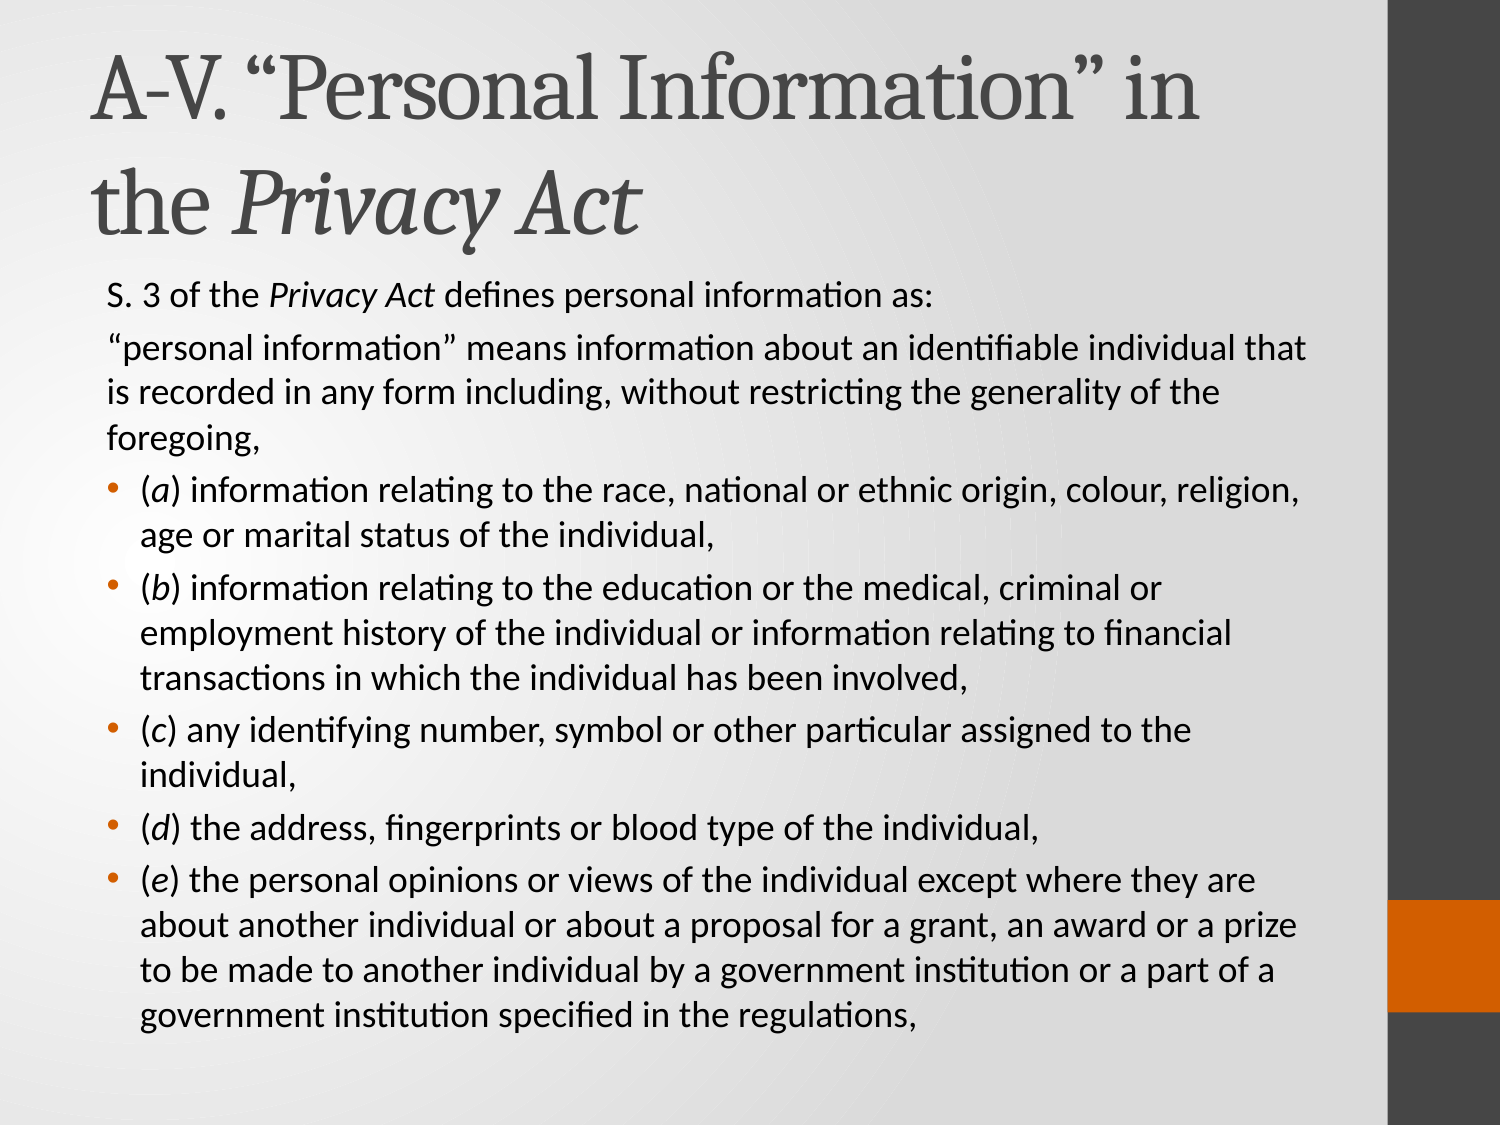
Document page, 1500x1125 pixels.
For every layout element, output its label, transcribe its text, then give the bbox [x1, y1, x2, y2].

list S. 3 of the Privacy Act defines personal information as: “personal information” means information about an identifiable individual that is recorded in any form including, without restricting the generality of the foregoing, (a) information relating to the race, national or ethnic origin, colour, religion, age or marital status of the individual, (b) information relating to the education or the medical, criminal or employment history of the individual or information relating to financial transactions in which the individual has been involved, (c) any identifying number, symbol or other particular assigned to the individual, (d) the address, fingerprints or blood type of the individual, (e) the personal opinions or views of the individual except where they are about another individual or about a proposal for a grant, an award or a prize to be made to another individual by a government institution or a part of a government institution specified in the regulations, [75, 262, 1325, 1050]
title A-V. “Personal Information” in the Privacy Act [75, 45, 1325, 233]
